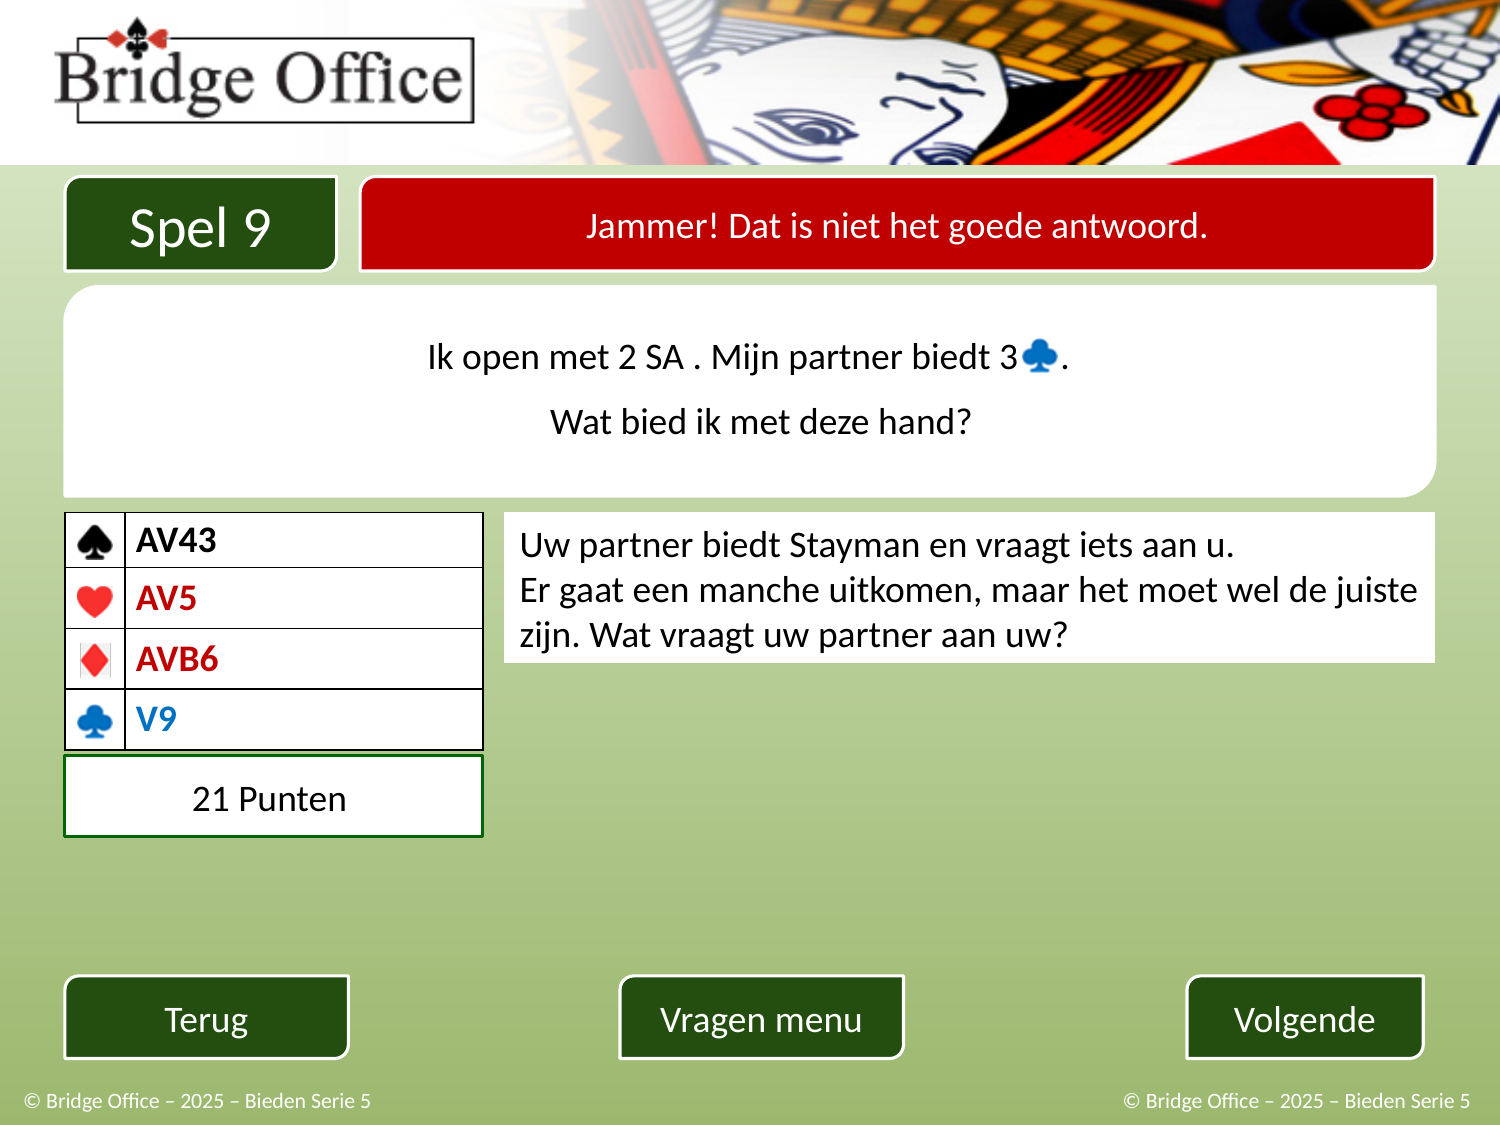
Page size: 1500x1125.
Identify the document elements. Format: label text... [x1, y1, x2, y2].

picture [77, 643, 114, 679]
table_cell [66, 629, 124, 688]
text_box © Bridge Office – 2025 – Bieden Serie 5 [8, 1079, 393, 1121]
text_box Volgende [1185, 974, 1425, 1061]
table_cell AV5 [126, 568, 482, 628]
picture [77, 703, 114, 740]
text_box © Bridge Office – 2025 – Bieden Serie 5 [1107, 1079, 1500, 1121]
text_box Terug [63, 974, 350, 1061]
table_cell [66, 690, 124, 749]
text_box Spel 9 [63, 179, 339, 273]
text_box Uw partner biedt Stayman en vraagt iets aan u. Er gaat een manche uitkomen, maar het moet wel de juiste zijn. Wat vraagt uw partner aan uw? [504, 512, 1435, 663]
text_box 21 Punten [63, 754, 484, 838]
table_header [66, 513, 124, 567]
picture [77, 524, 114, 561]
text_box Jammer! Dat is niet het goede antwoord. [358, 179, 1437, 273]
table_cell [66, 568, 124, 628]
text_box [63, 284, 1437, 498]
text_box Wat bied ik met deze hand? [528, 389, 995, 450]
picture [77, 585, 114, 618]
text_box Ik open met 2 SA . Mijn partner biedt 3 . [394, 324, 1104, 385]
picture [1022, 338, 1059, 374]
table_header AV43 [126, 513, 482, 567]
table_cell V9 [126, 690, 482, 749]
text_box Vragen menu [618, 974, 906, 1061]
picture [0, 0, 1500, 166]
table_cell AVB6 [126, 629, 482, 688]
